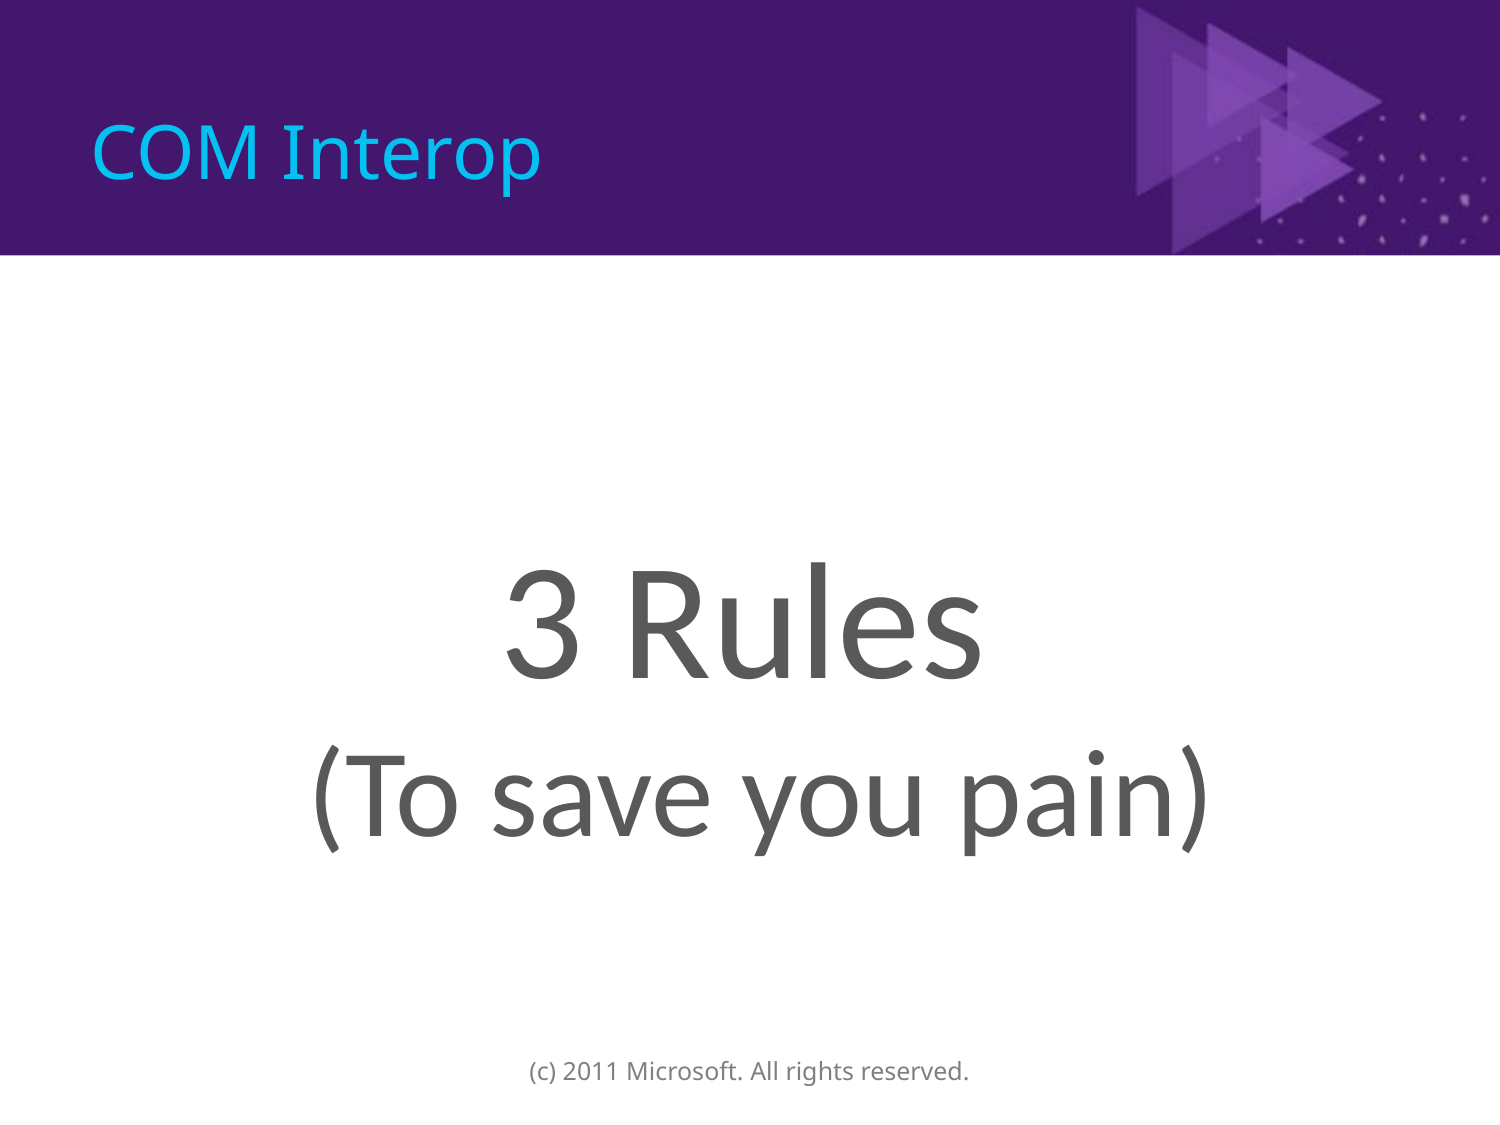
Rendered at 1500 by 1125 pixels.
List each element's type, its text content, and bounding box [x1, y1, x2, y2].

text_box 3 Rules (To save you pain) [292, 504, 1231, 869]
title COM Interop [75, 56, 1425, 244]
picture [0, 0, 1500, 255]
footer (c) 2011 Microsoft. All rights reserved. [512, 1042, 988, 1103]
